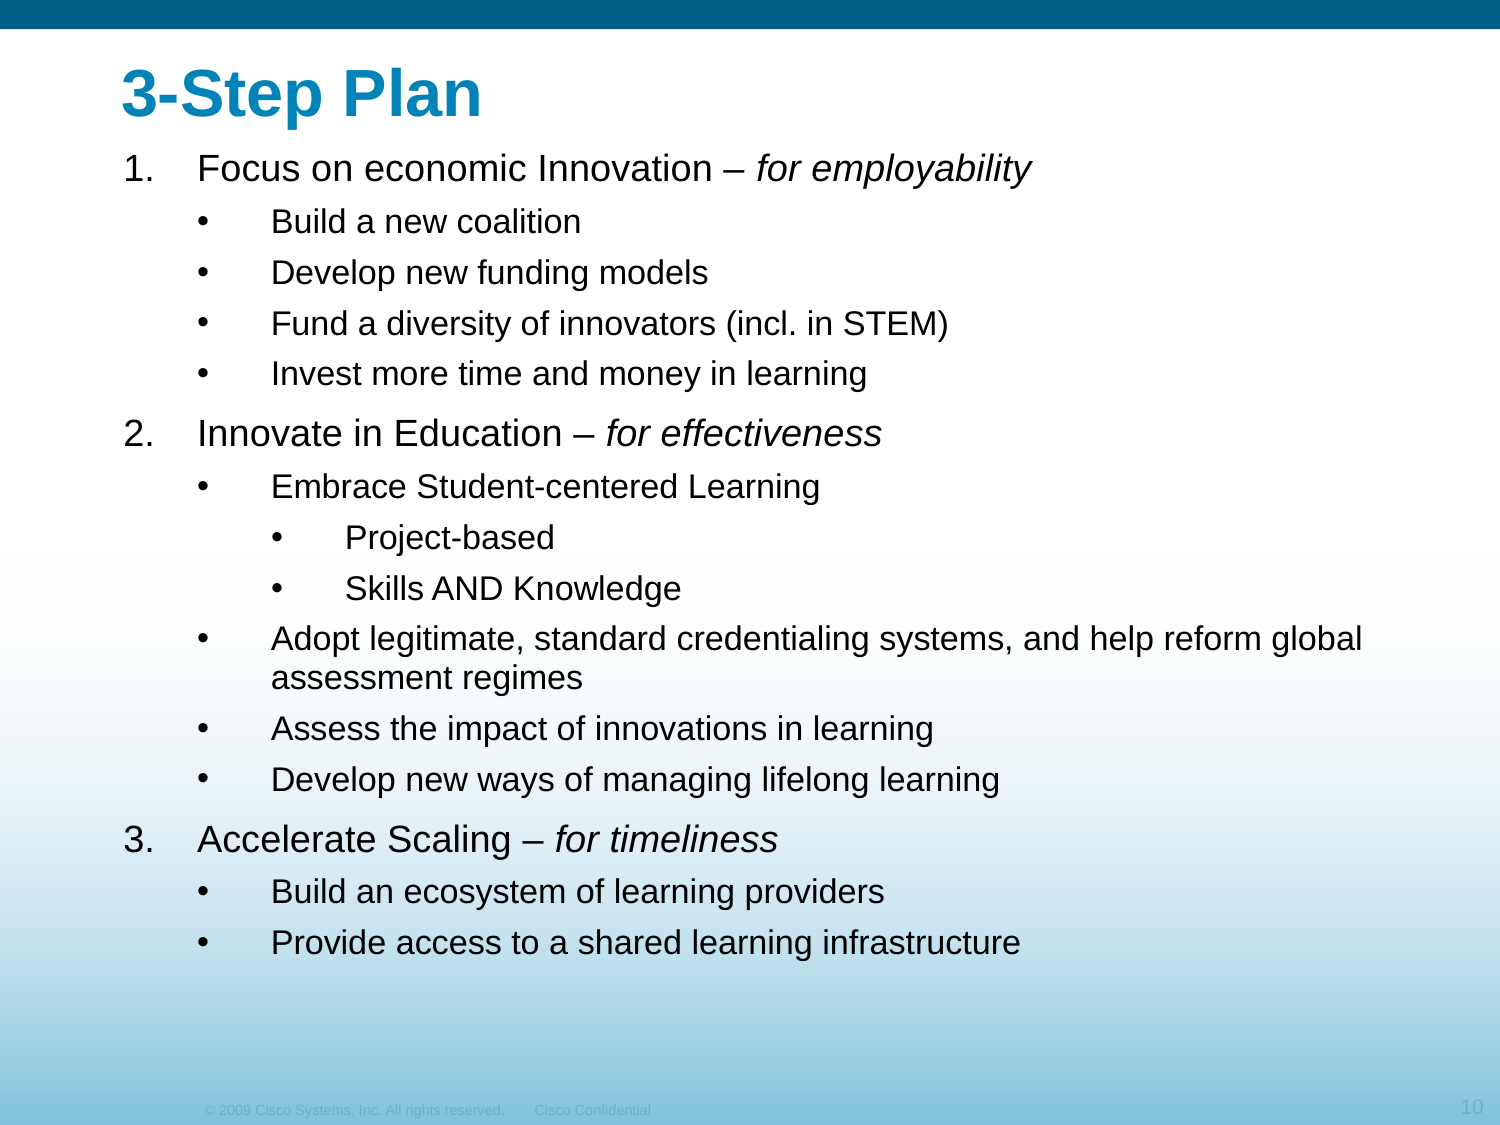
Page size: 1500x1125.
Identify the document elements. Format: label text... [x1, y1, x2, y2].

title 3-Step Plan [107, 0, 1444, 138]
text_box [0, 551, 1500, 1125]
text_box [52, 109, 1431, 175]
list Focus on economic Innovation – for employability Build a new coalition Develop new funding models Fund a diversity of innovators (incl. in STEM) Invest more time and money in learning Innovate in Education – for effectiveness Embrace Student-centered Learning Project-based Skills AND Knowledge Adopt legitimate, standard credentialing systems, and help reform global assessment regimes Assess the impact of innovations in learning Develop new ways of managing lifelong learning Accelerate Scaling – for timeliness Build an ecosystem of learning providers Provide access to a shared learning infrastructure [109, 175, 1413, 973]
